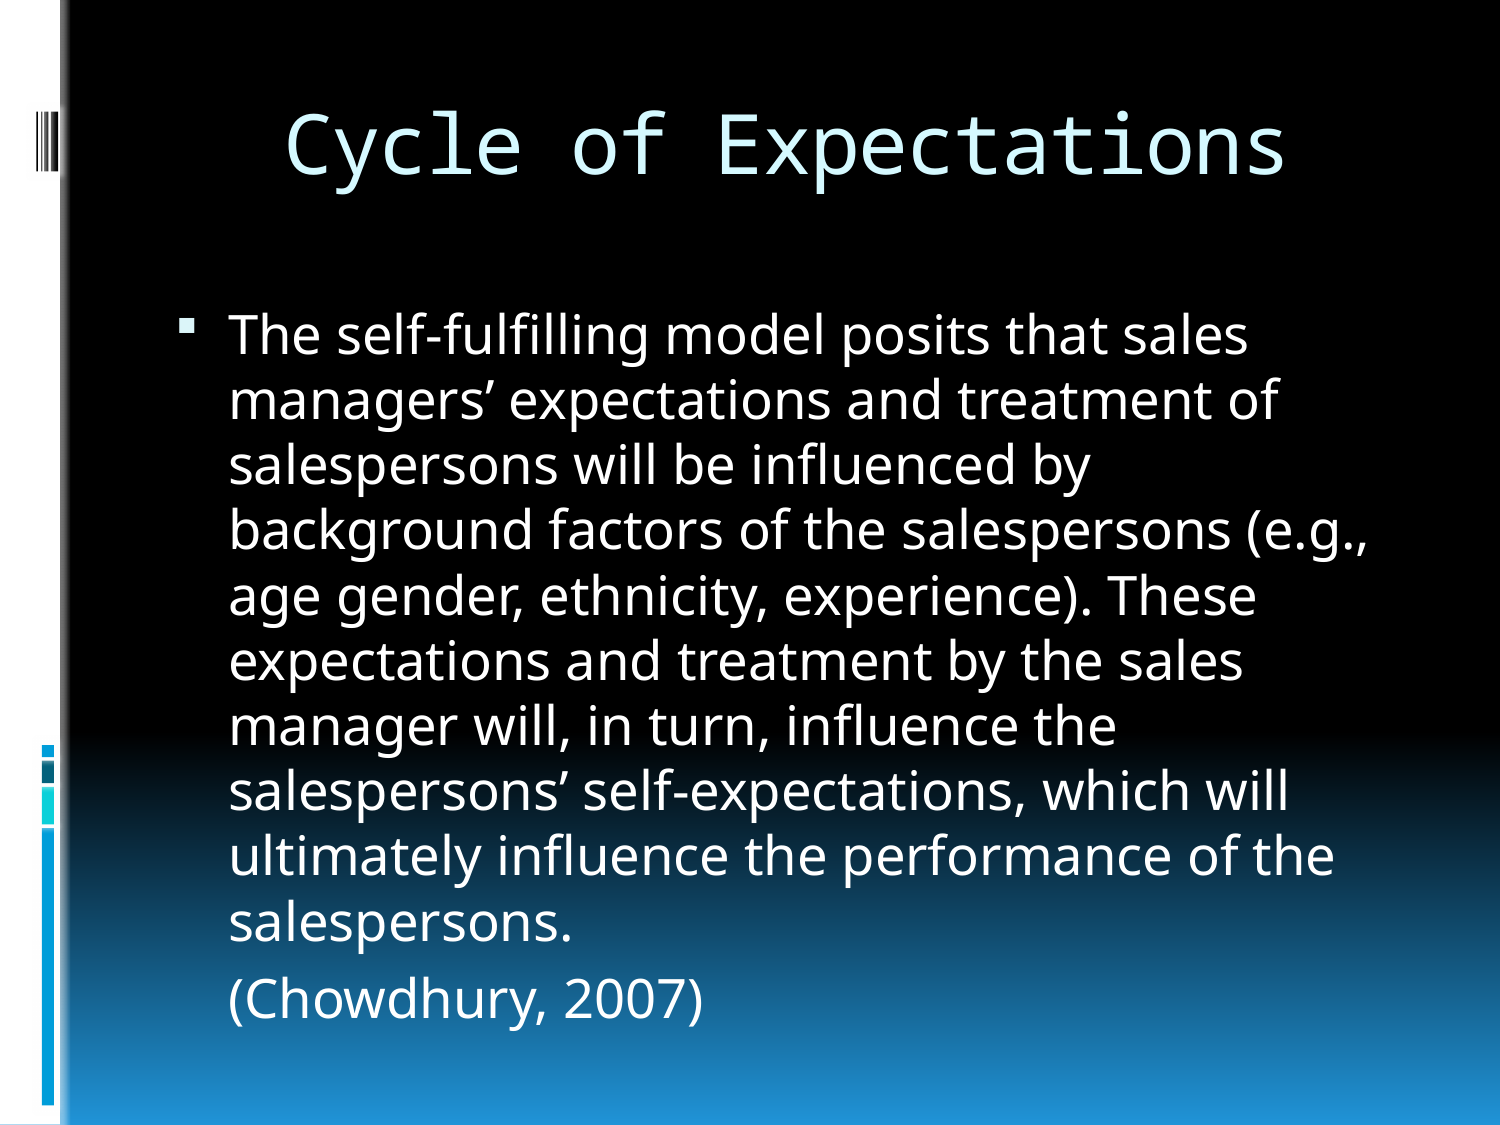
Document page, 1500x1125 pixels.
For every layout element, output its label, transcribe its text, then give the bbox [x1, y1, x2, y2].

list The self-fulfilling model posits that sales managers’ expectations and treatment of salespersons will be influenced by background factors of the salespersons (e.g., age gender, ethnicity, experience). These expectations and treatment by the sales manager will, in turn, influence the salespersons’ self-expectations, which will ultimately influence the performance of the salespersons. (Chowdhury, 2007) [150, 292, 1425, 1043]
title Cycle of Expectations [150, 83, 1425, 234]
